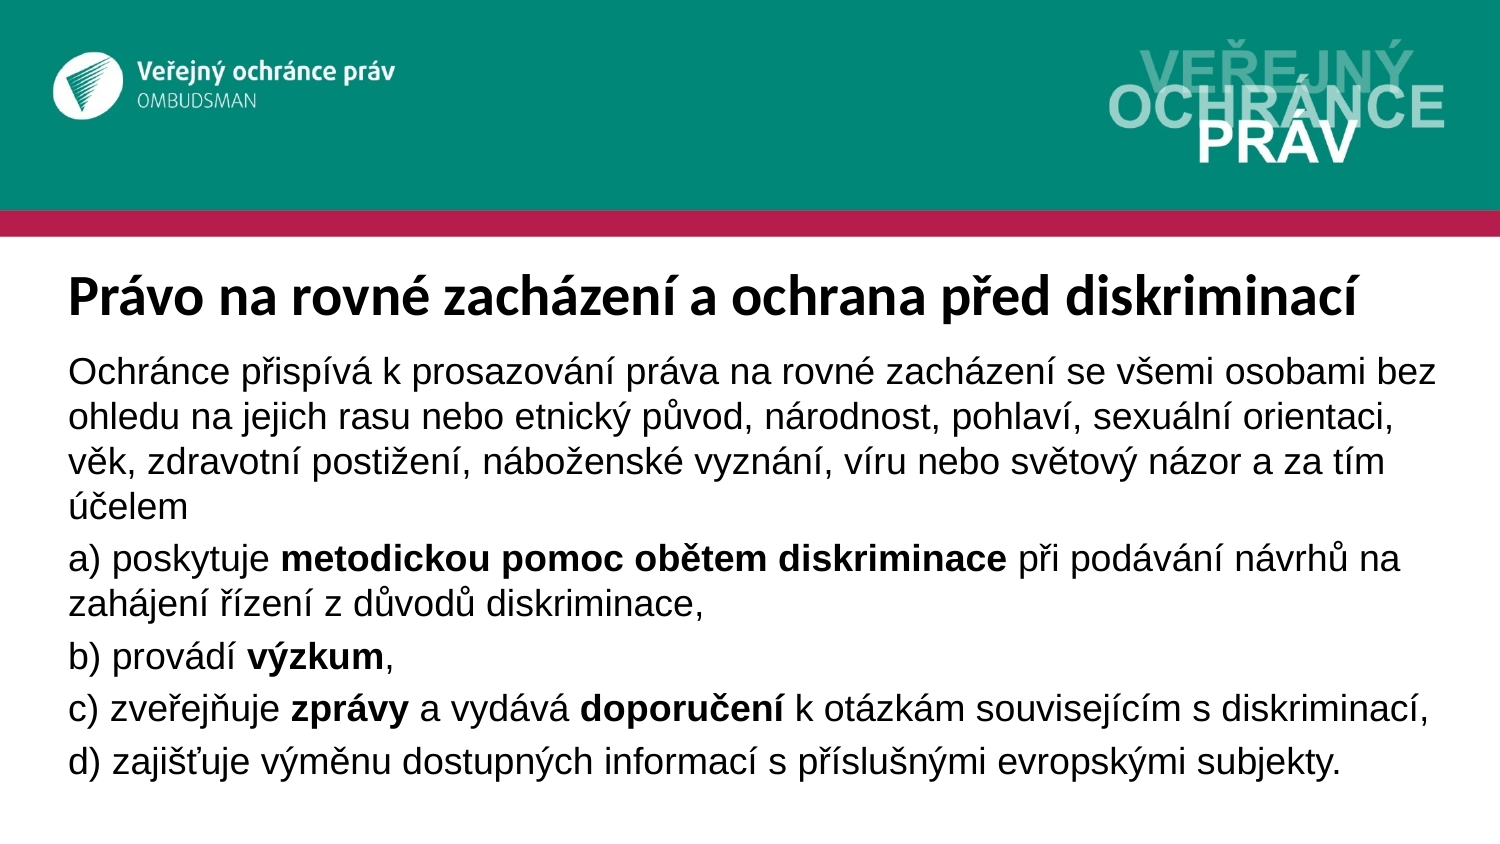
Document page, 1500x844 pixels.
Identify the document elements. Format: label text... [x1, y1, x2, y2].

picture [0, 0, 1500, 799]
title Právo na rovné zacházení a ochrana před diskriminací [53, 256, 1404, 328]
list Ochránce přispívá k prosazování práva na rovné zacházení se všemi osobami bez ohledu na jejich rasu nebo etnický původ, národnost, pohlaví, sexuální orientaci, věk, zdravotní postižení, náboženské vyznání, víru nebo světový názor a za tím účelem a) poskytuje metodickou pomoc obětem diskriminace při podávání návrhů na zahájení řízení z důvodů diskriminace, b) provádí výzkum, c) zveřejňuje zprávy a vydává doporučení k otázkám souvisejícím s diskriminací, d) zajišťuje výměnu dostupných informací s příslušnými evropskými subjekty. [53, 339, 1459, 801]
